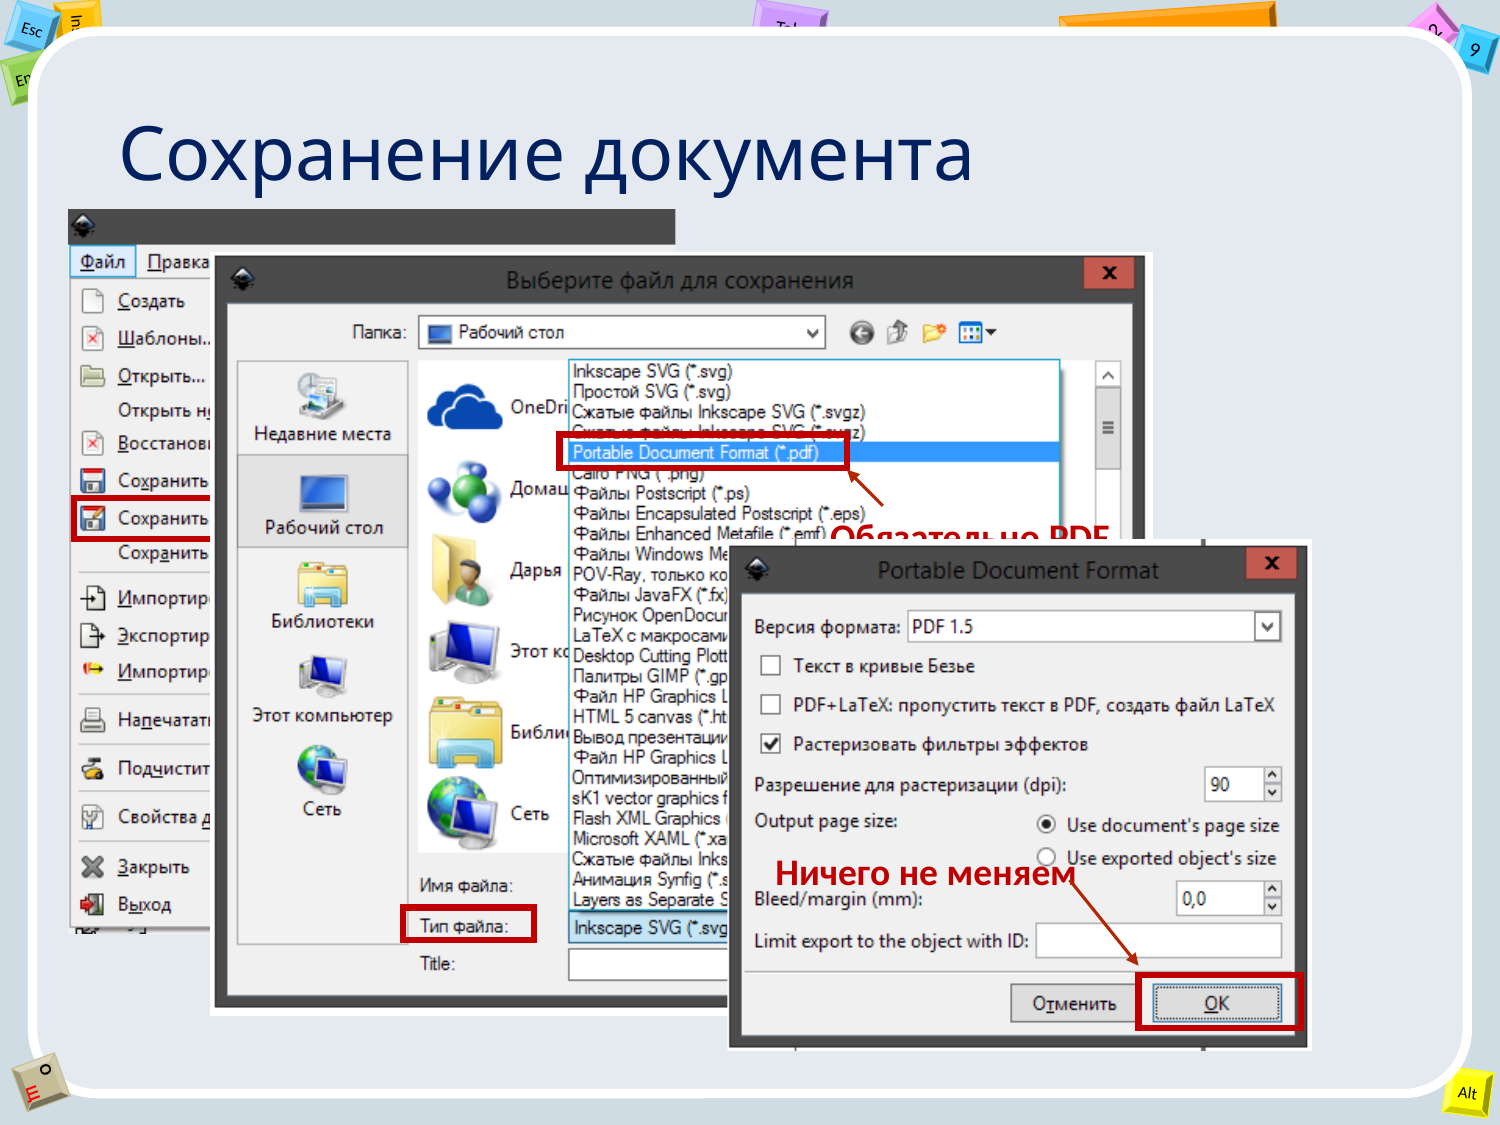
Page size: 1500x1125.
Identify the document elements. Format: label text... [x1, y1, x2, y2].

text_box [727, 539, 1313, 1051]
title Сохранение документа [103, 47, 1397, 265]
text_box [210, 252, 1153, 1016]
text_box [68, 209, 676, 934]
